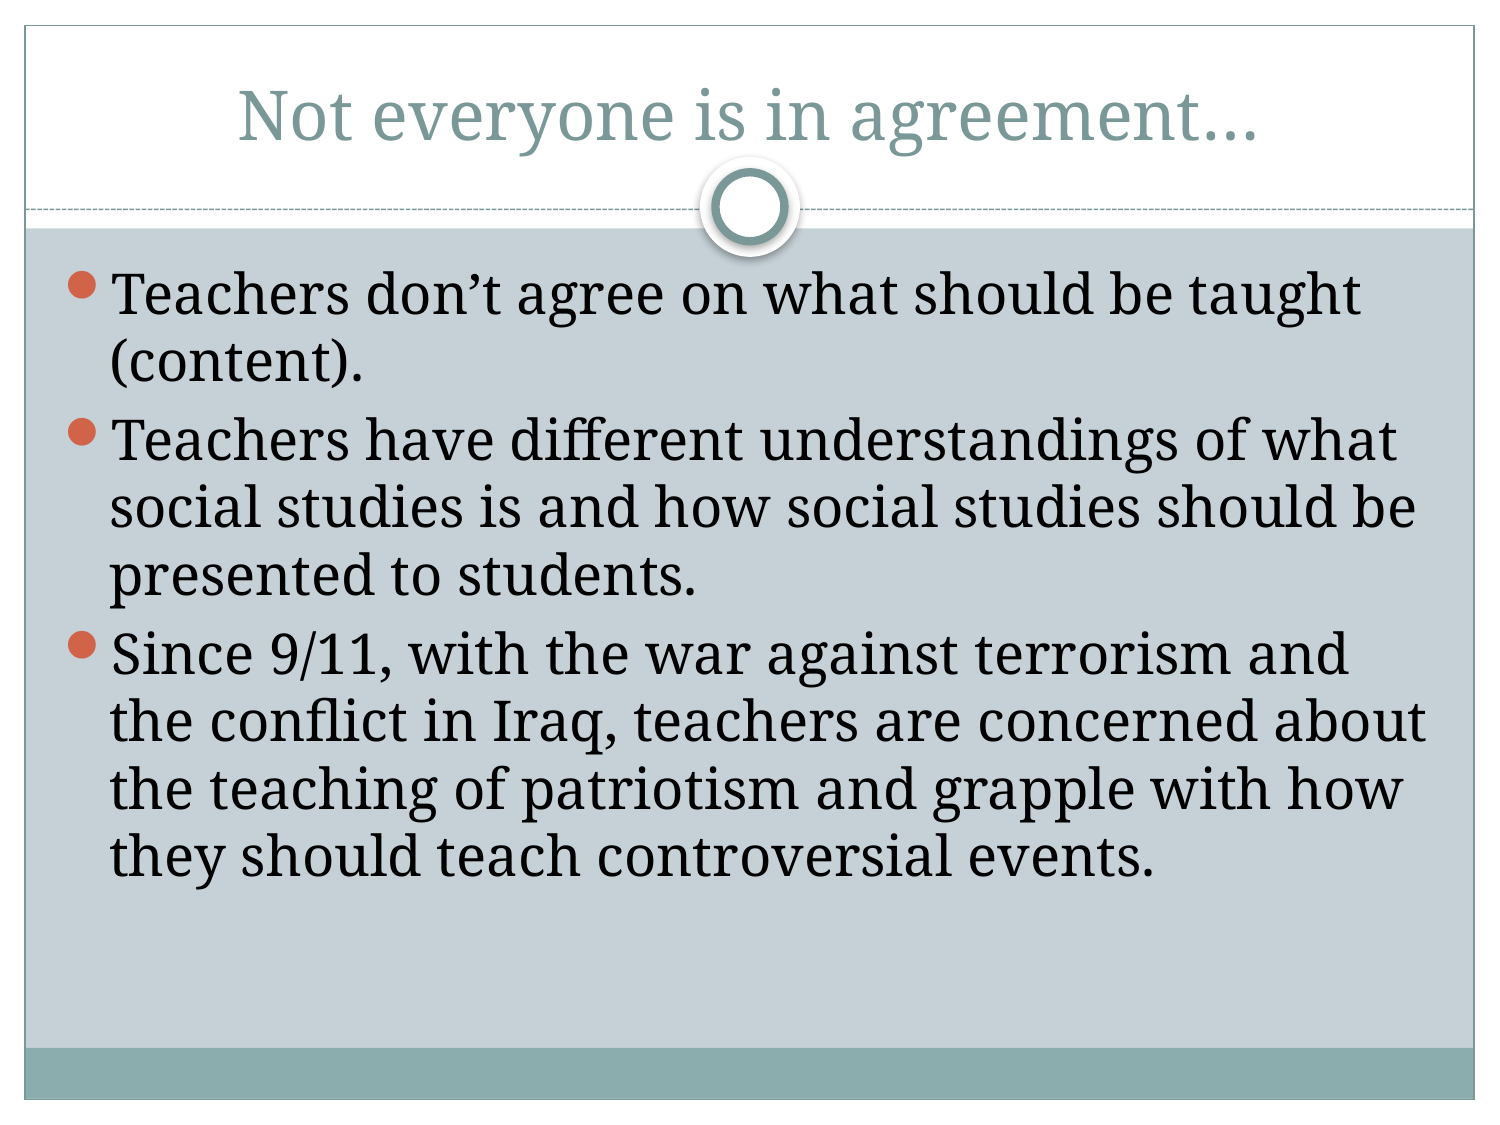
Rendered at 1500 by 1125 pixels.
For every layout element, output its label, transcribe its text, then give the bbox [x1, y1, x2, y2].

list Teachers don’t agree on what should be taught (content). Teachers have different understandings of what social studies is and how social studies should be presented to students. Since 9/11, with the war against terrorism and the conflict in Iraq, teachers are concerned about the teaching of patriotism and grapple with how they should teach controversial events. [49, 250, 1445, 1001]
title Not everyone is in agreement… [49, 37, 1450, 162]
